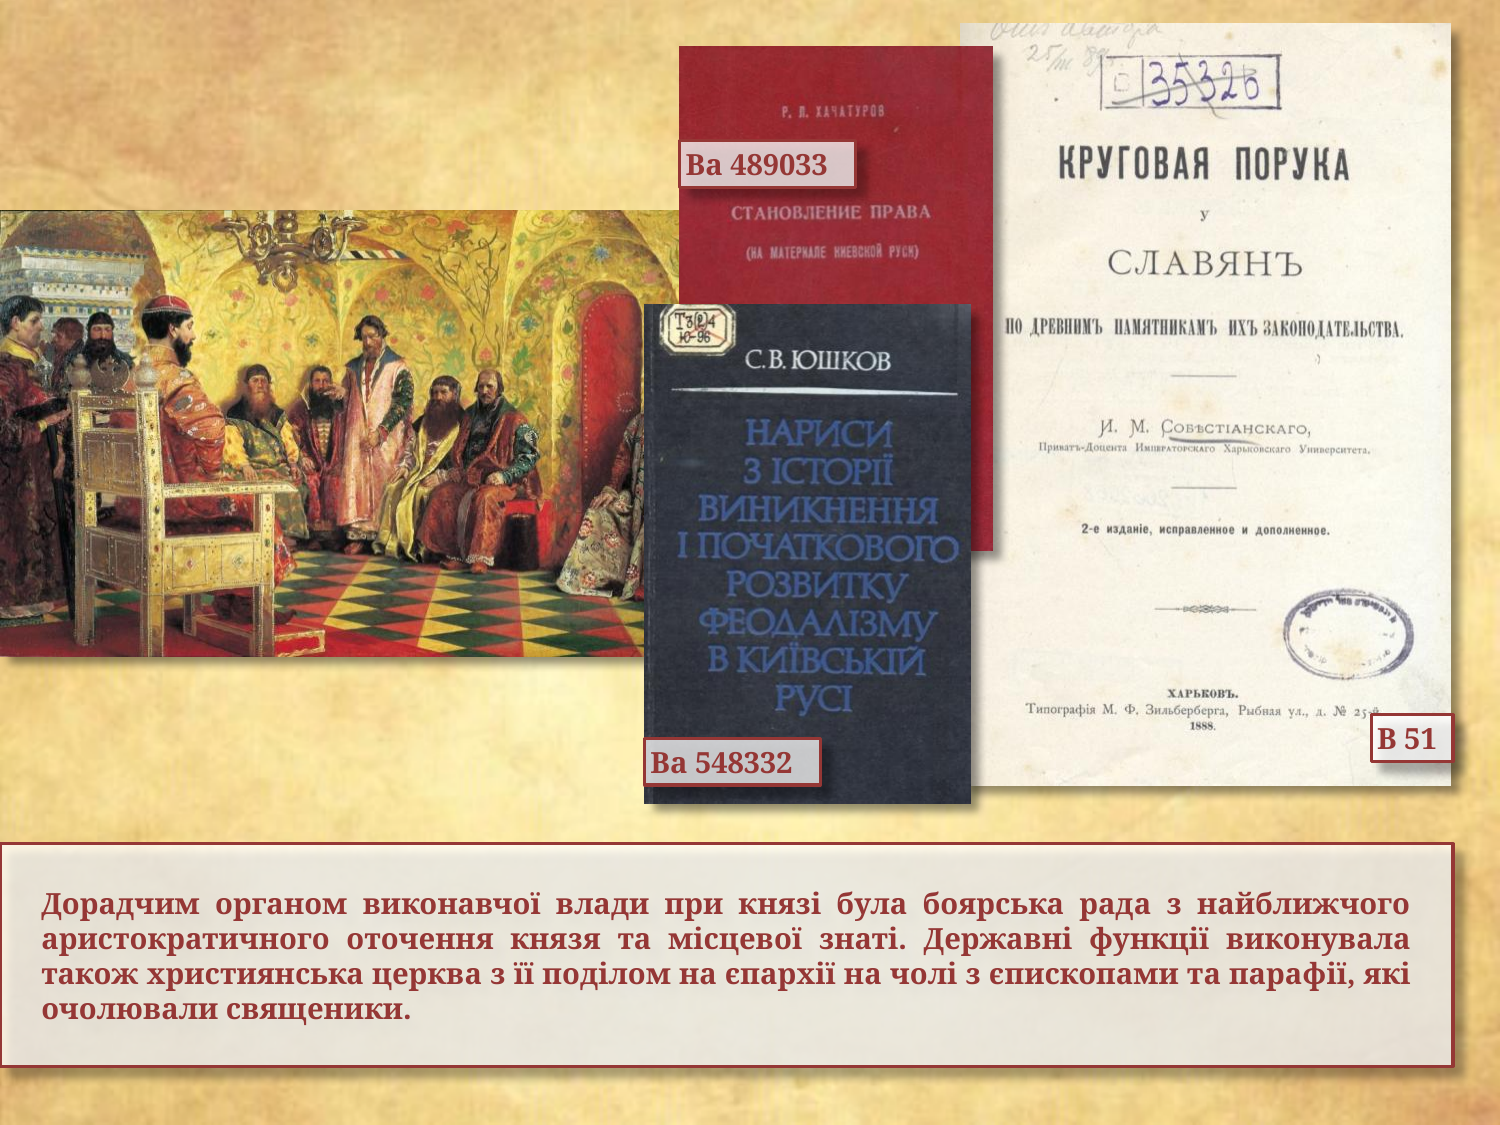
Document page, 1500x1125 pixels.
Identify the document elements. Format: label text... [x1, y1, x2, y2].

picture [0, 23, 1452, 804]
text_box Дорадчим органом виконавчої влади при князі була боярська рада з найближчого аристократичного оточення князя та місцевої знаті. Державні функції виконувала також християнська церква з її поділом на єпархії на чолі з єпископами та парафії, які очолювали священики. [0, 843, 1453, 1067]
text_box Вс 31791 [0, 0, 1500, 1125]
